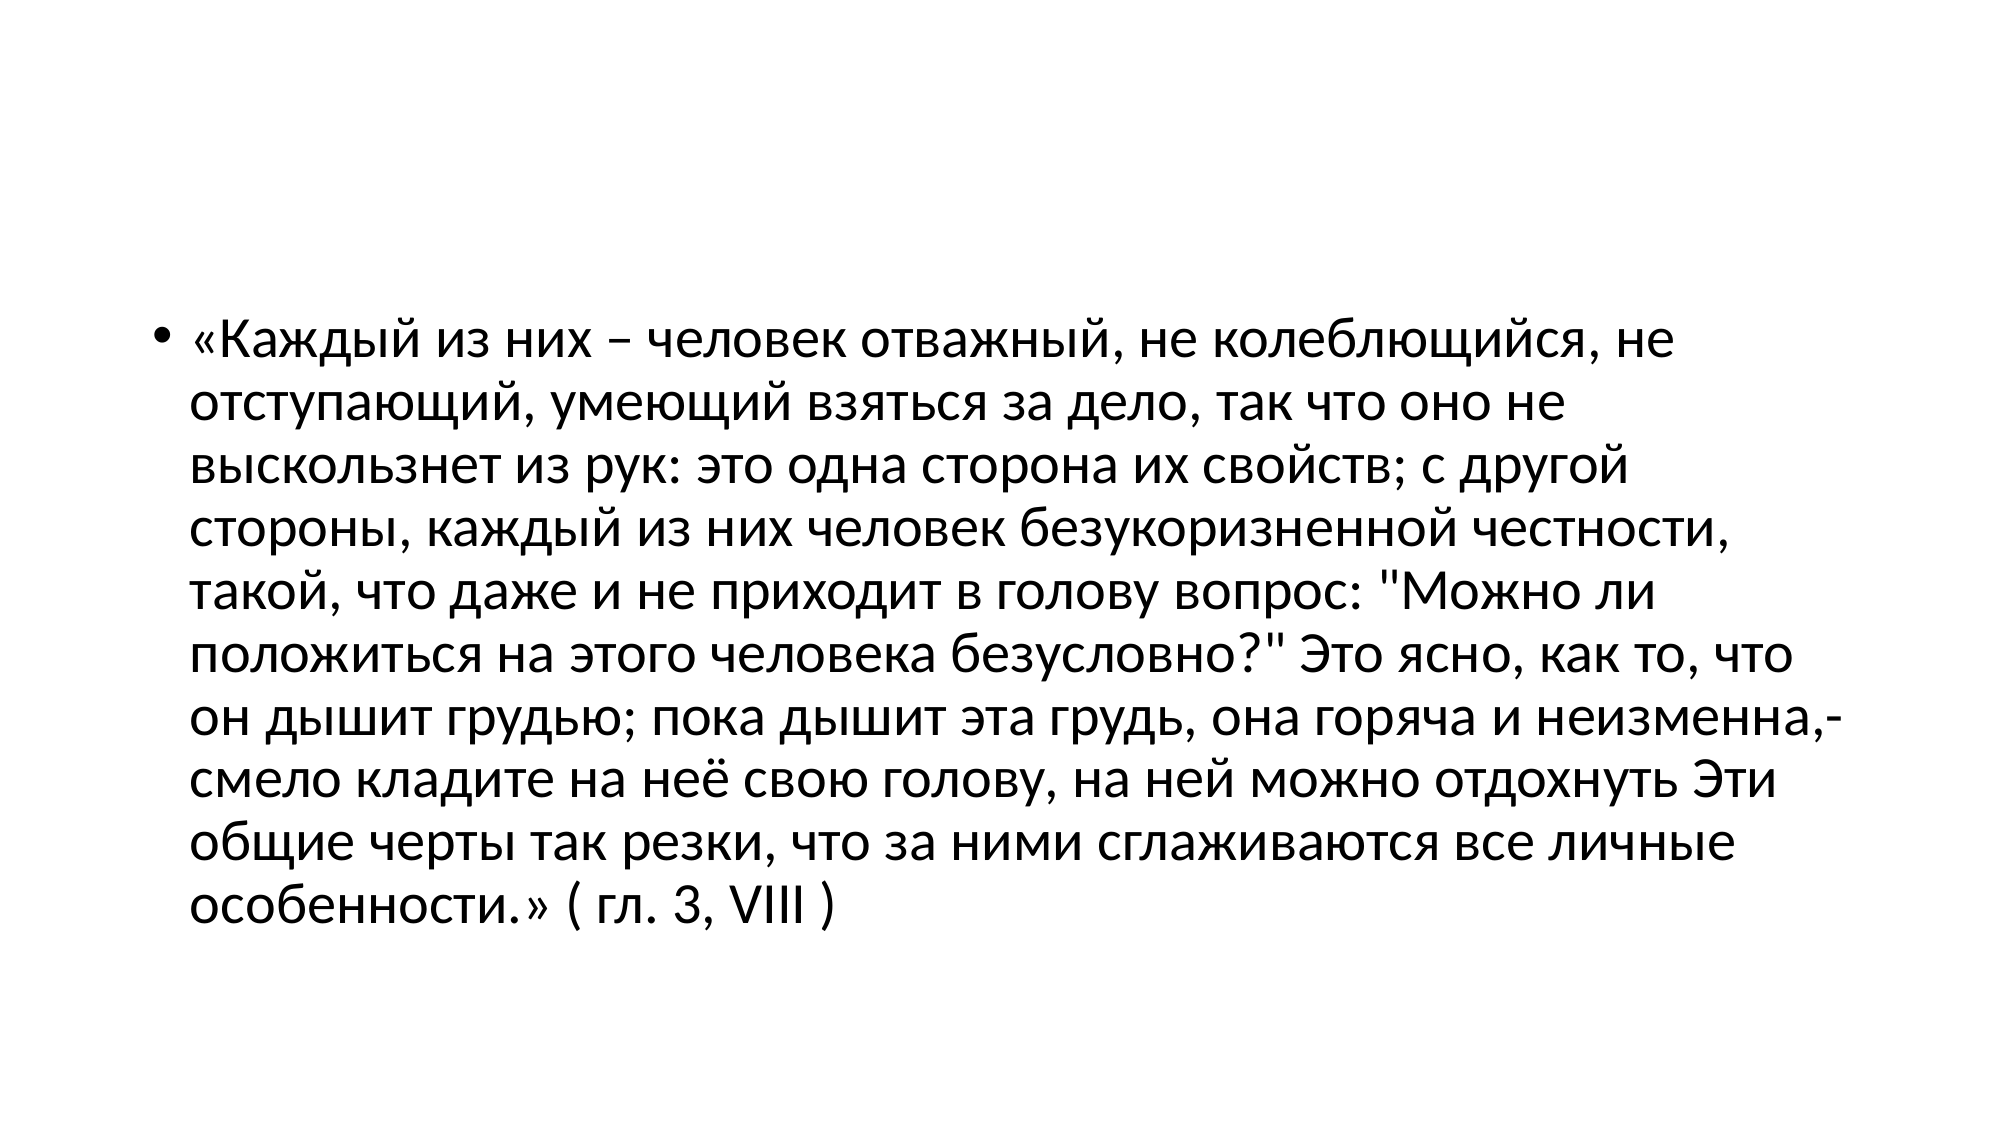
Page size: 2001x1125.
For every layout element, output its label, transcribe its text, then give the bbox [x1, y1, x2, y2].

list «Каждый из них – человек отважный, не колеблющийся, не отступающий, умеющий взяться за дело, так что оно не выскользнет из рук: это одна сторона их свойств; с другой стороны, каждый из них человек безукоризненной честности, такой, что даже и не приходит в голову вопрос: "Можно ли положиться на этого человека безусловно?" Это ясно, как то, что он дышит грудью; пока дышит эта грудь, она горяча и неизменна,- смело кладите на неё свою голову, на ней можно отдохнуть Эти общие черты так резки, что за ними сглаживаются все личные особенности.» ( гл. 3, VIII ) [137, 299, 1863, 1014]
